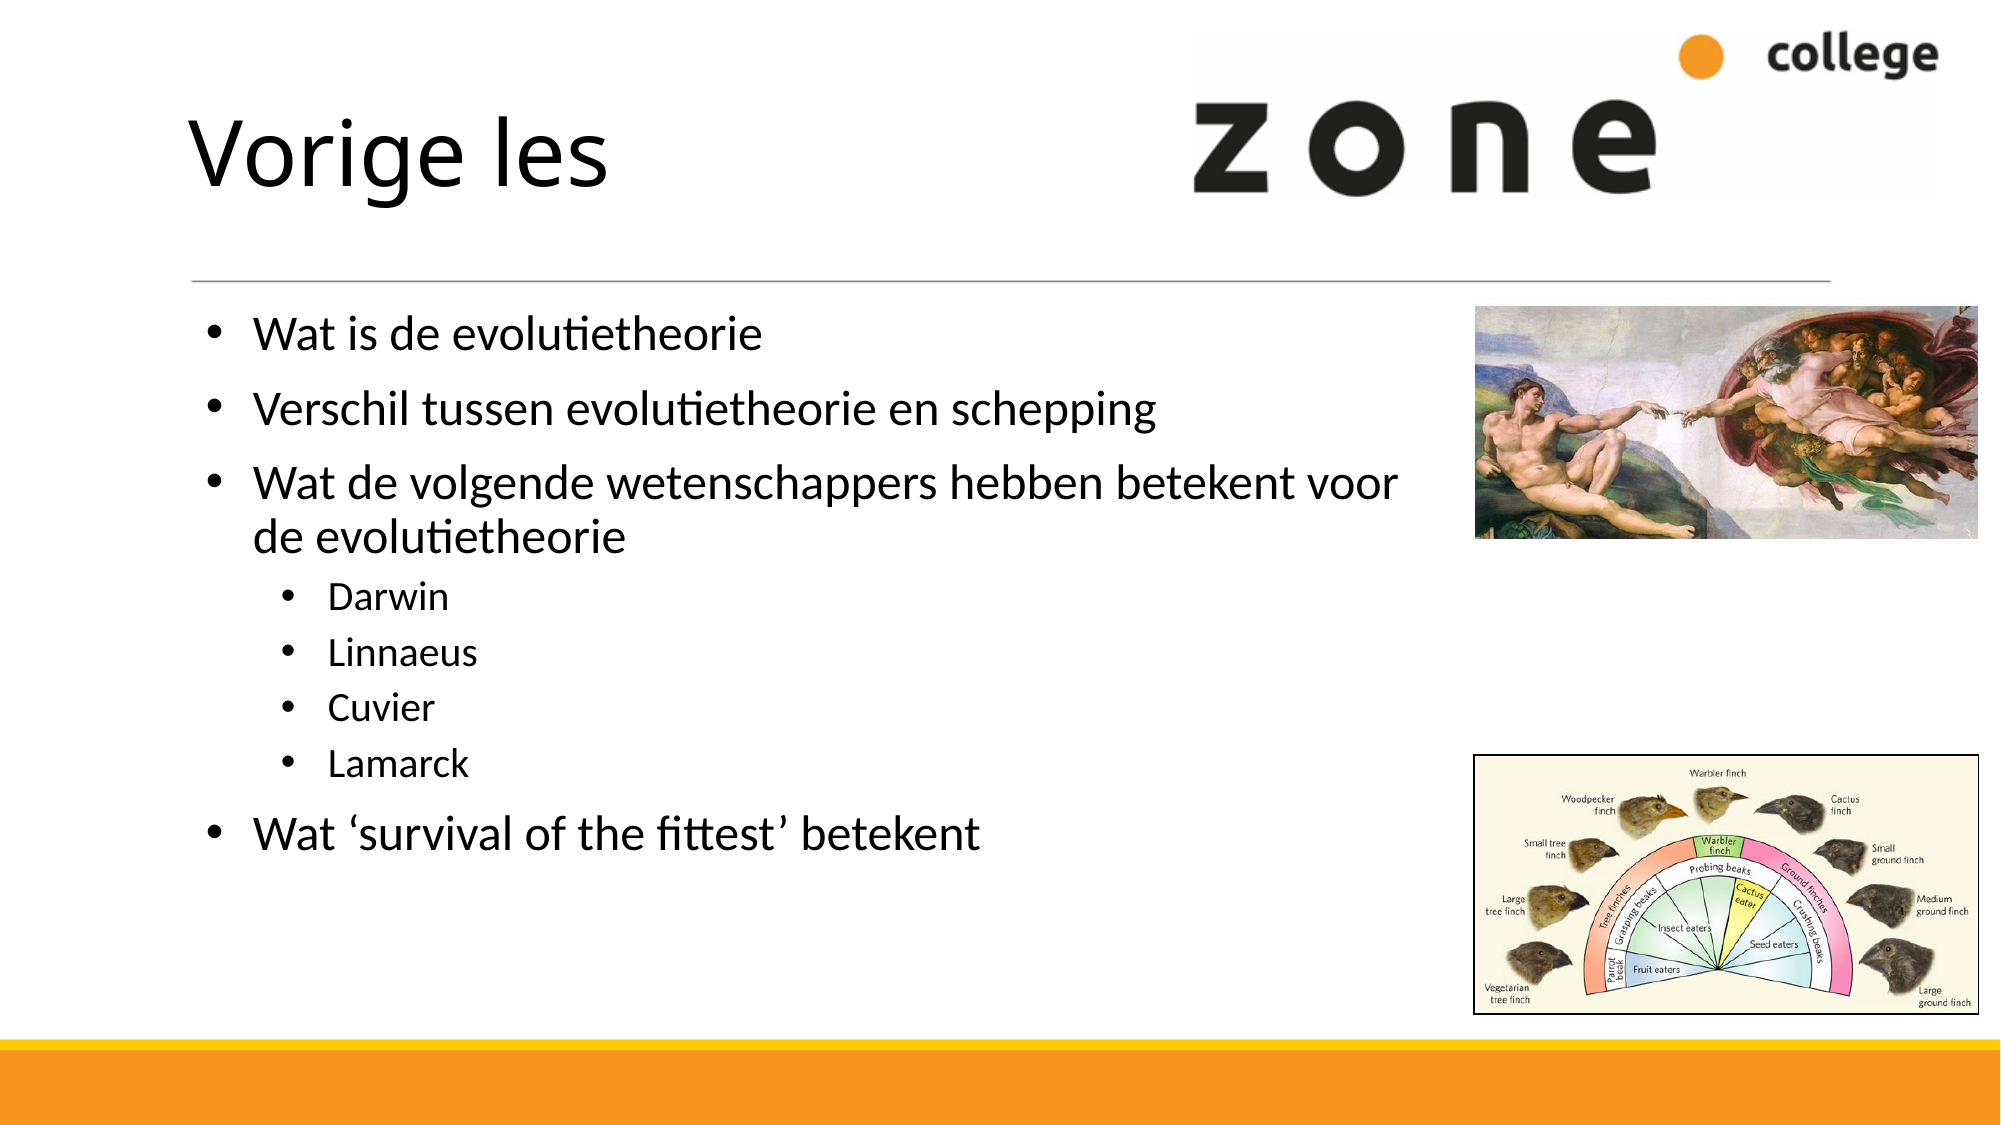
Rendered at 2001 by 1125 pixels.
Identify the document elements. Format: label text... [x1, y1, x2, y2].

picture [0, 0, 2001, 1125]
list Wat is de evolutietheorie Verschil tussen evolutietheorie en schepping Wat de volgende wetenschappers hebben betekent voor de evolutietheorie Darwin Linnaeus Cuvier Lamarck Wat ‘survival of the fittest’ betekent [190, 299, 1475, 1014]
title Vorige les [173, 48, 1899, 266]
